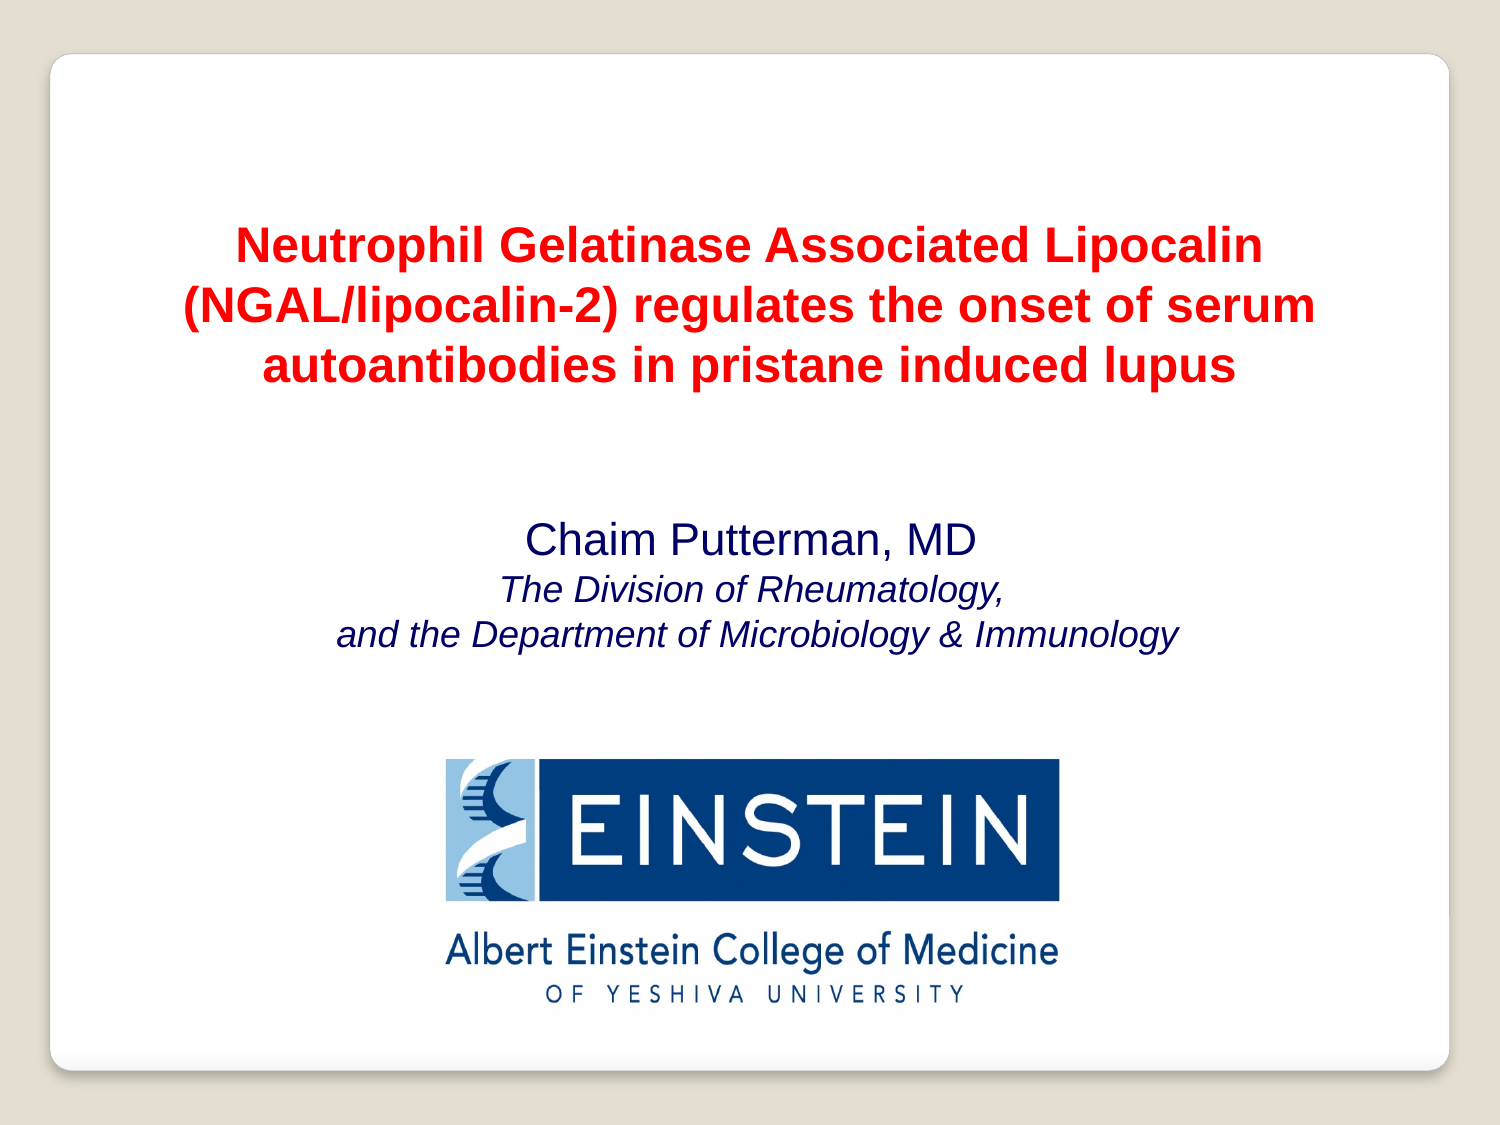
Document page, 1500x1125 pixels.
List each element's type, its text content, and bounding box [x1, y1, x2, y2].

subtitle Chaim Putterman, MD The Division of Rheumatology, and the Department of Microbiology & Immunology [75, 450, 1425, 896]
title Neutrophil Gelatinase Associated Lipocalin (NGAL/lipocalin-2) regulates the onset of serum autoantibodies in pristane induced lupus [75, 87, 1425, 400]
picture [437, 749, 1068, 1013]
